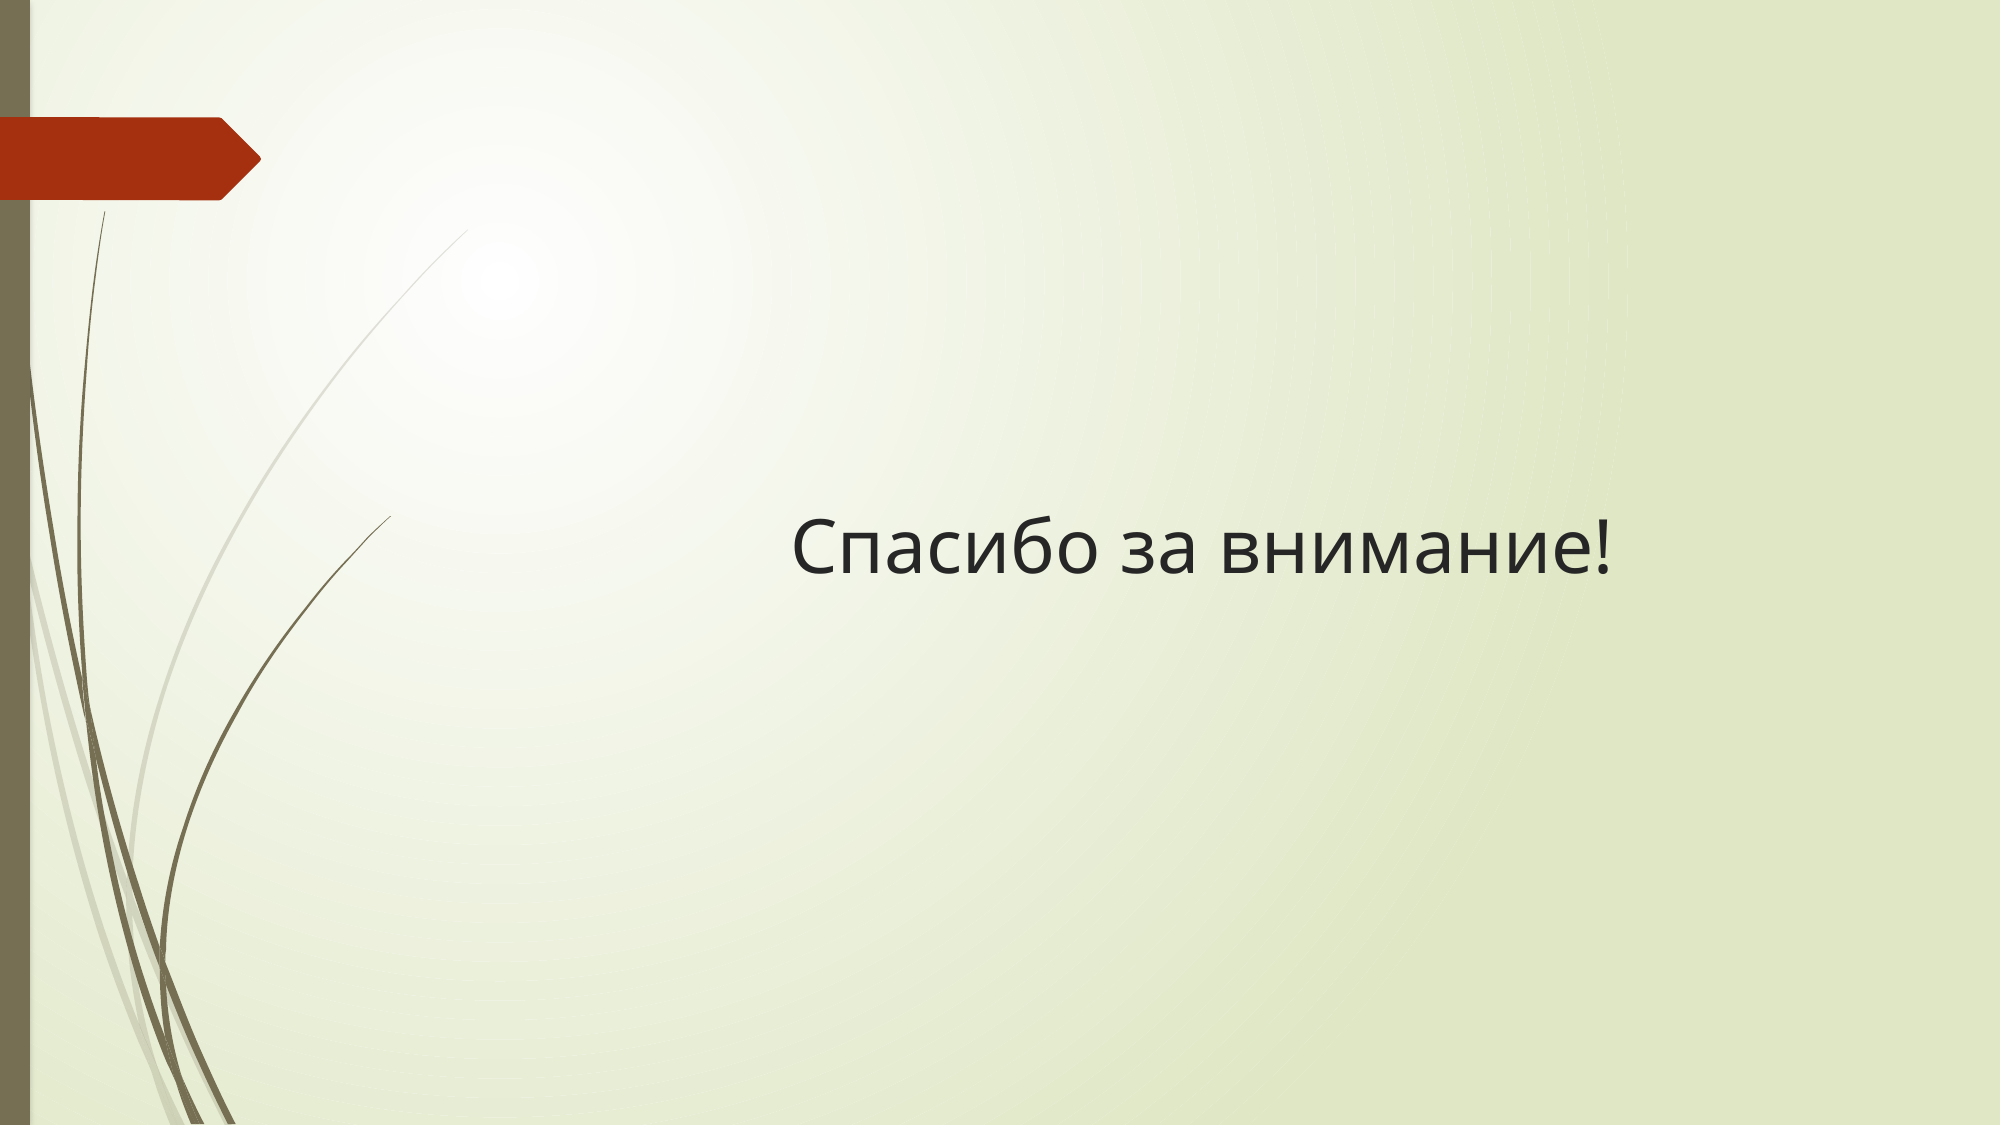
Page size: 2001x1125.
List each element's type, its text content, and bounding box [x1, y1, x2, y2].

title Спасибо за внимание! [471, 491, 1934, 634]
